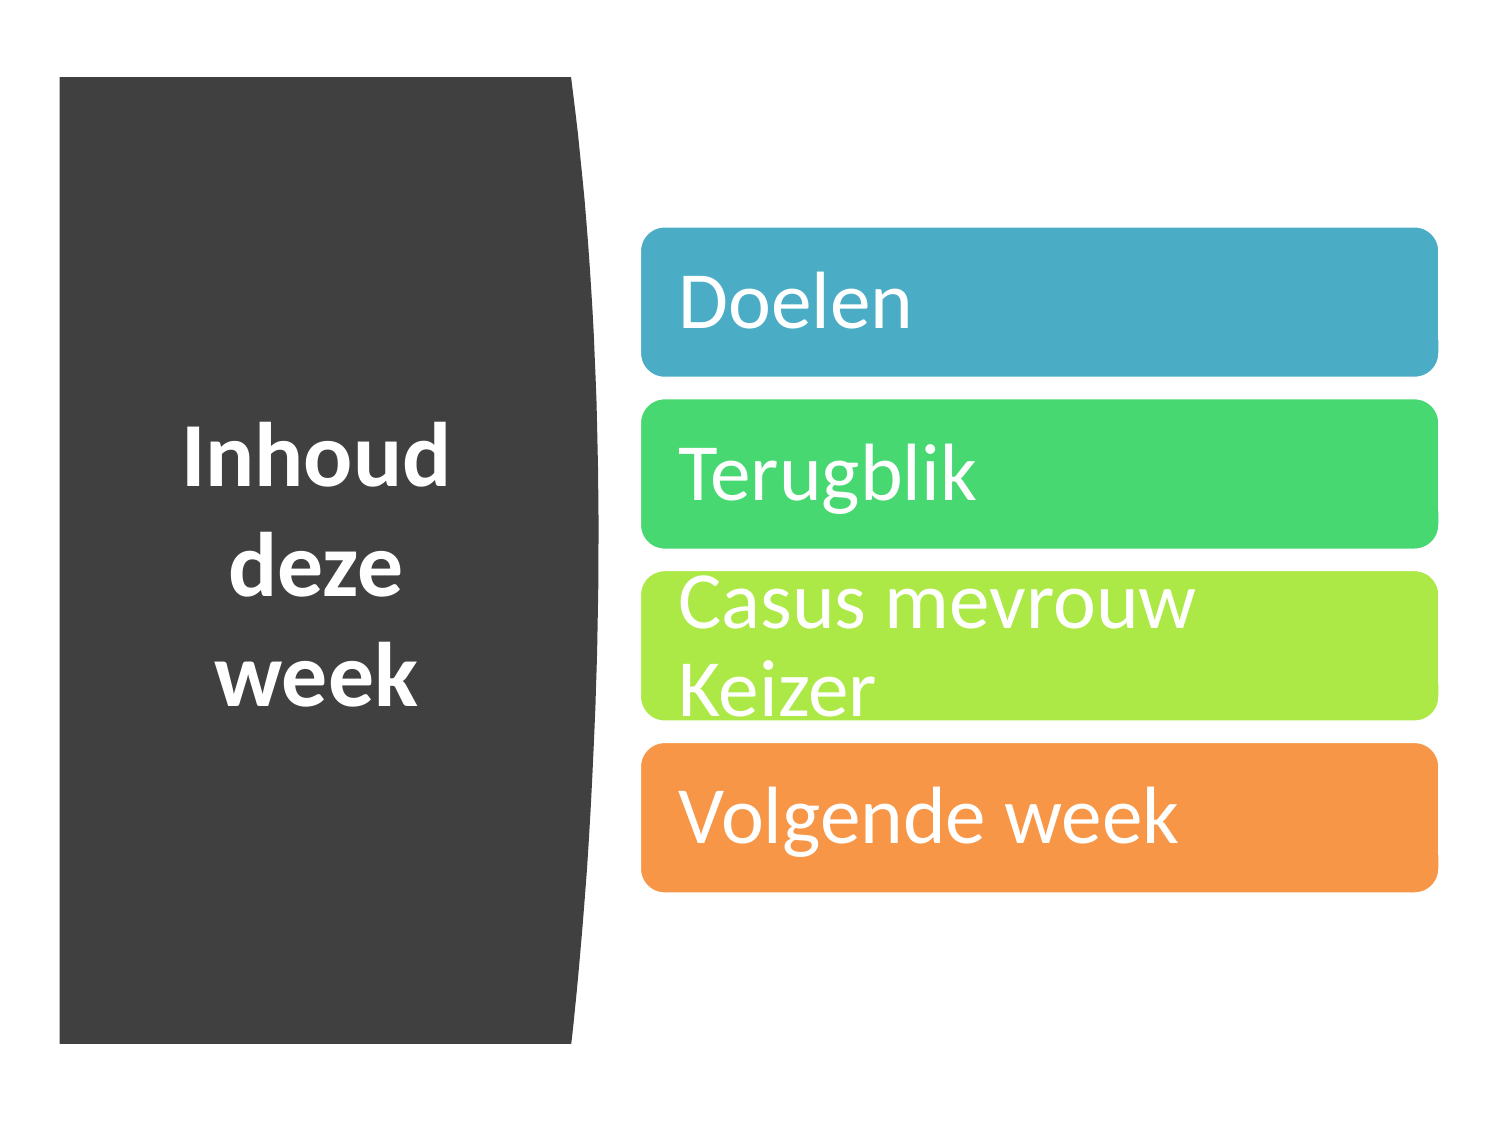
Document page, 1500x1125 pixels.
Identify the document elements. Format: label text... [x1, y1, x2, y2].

title Inhoud deze week [106, 166, 527, 953]
text_box [57, 75, 601, 1046]
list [638, 76, 1441, 1043]
